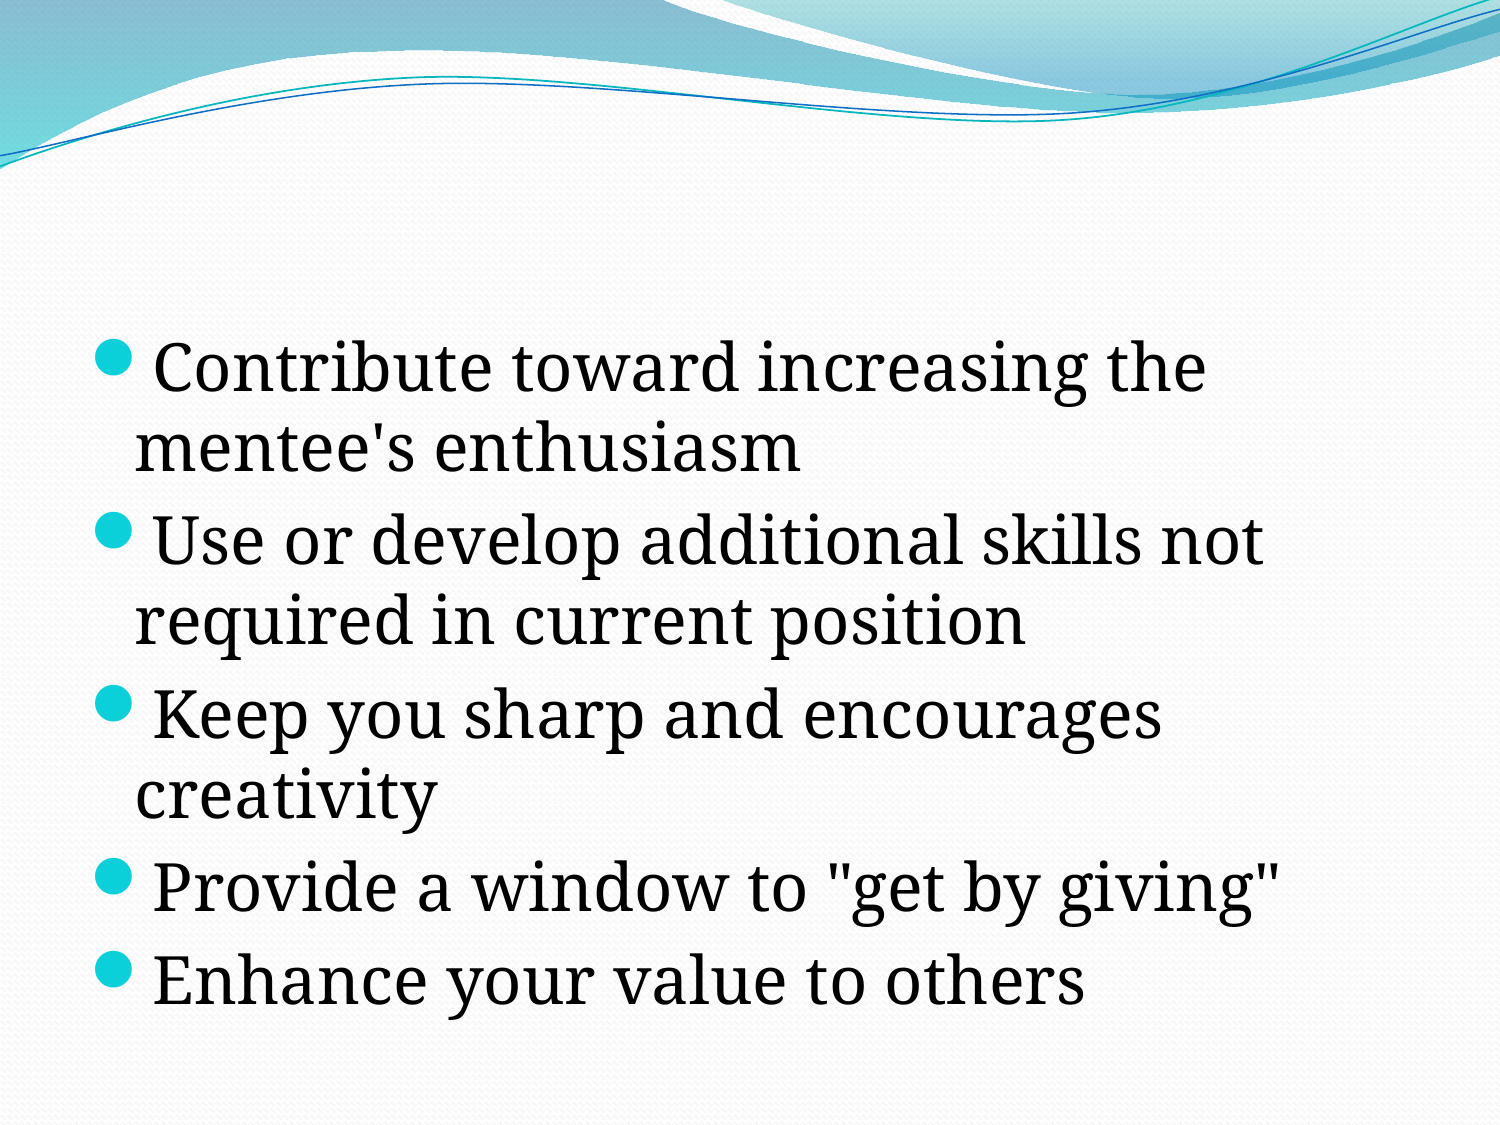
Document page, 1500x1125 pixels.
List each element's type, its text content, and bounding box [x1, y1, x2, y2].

list Contribute toward increasing the mentee's enthusiasm Use or develop additional skills not required in current position Keep you sharp and encourages creativity Provide a window to "get by giving" Enhance your value to others [75, 317, 1425, 1038]
